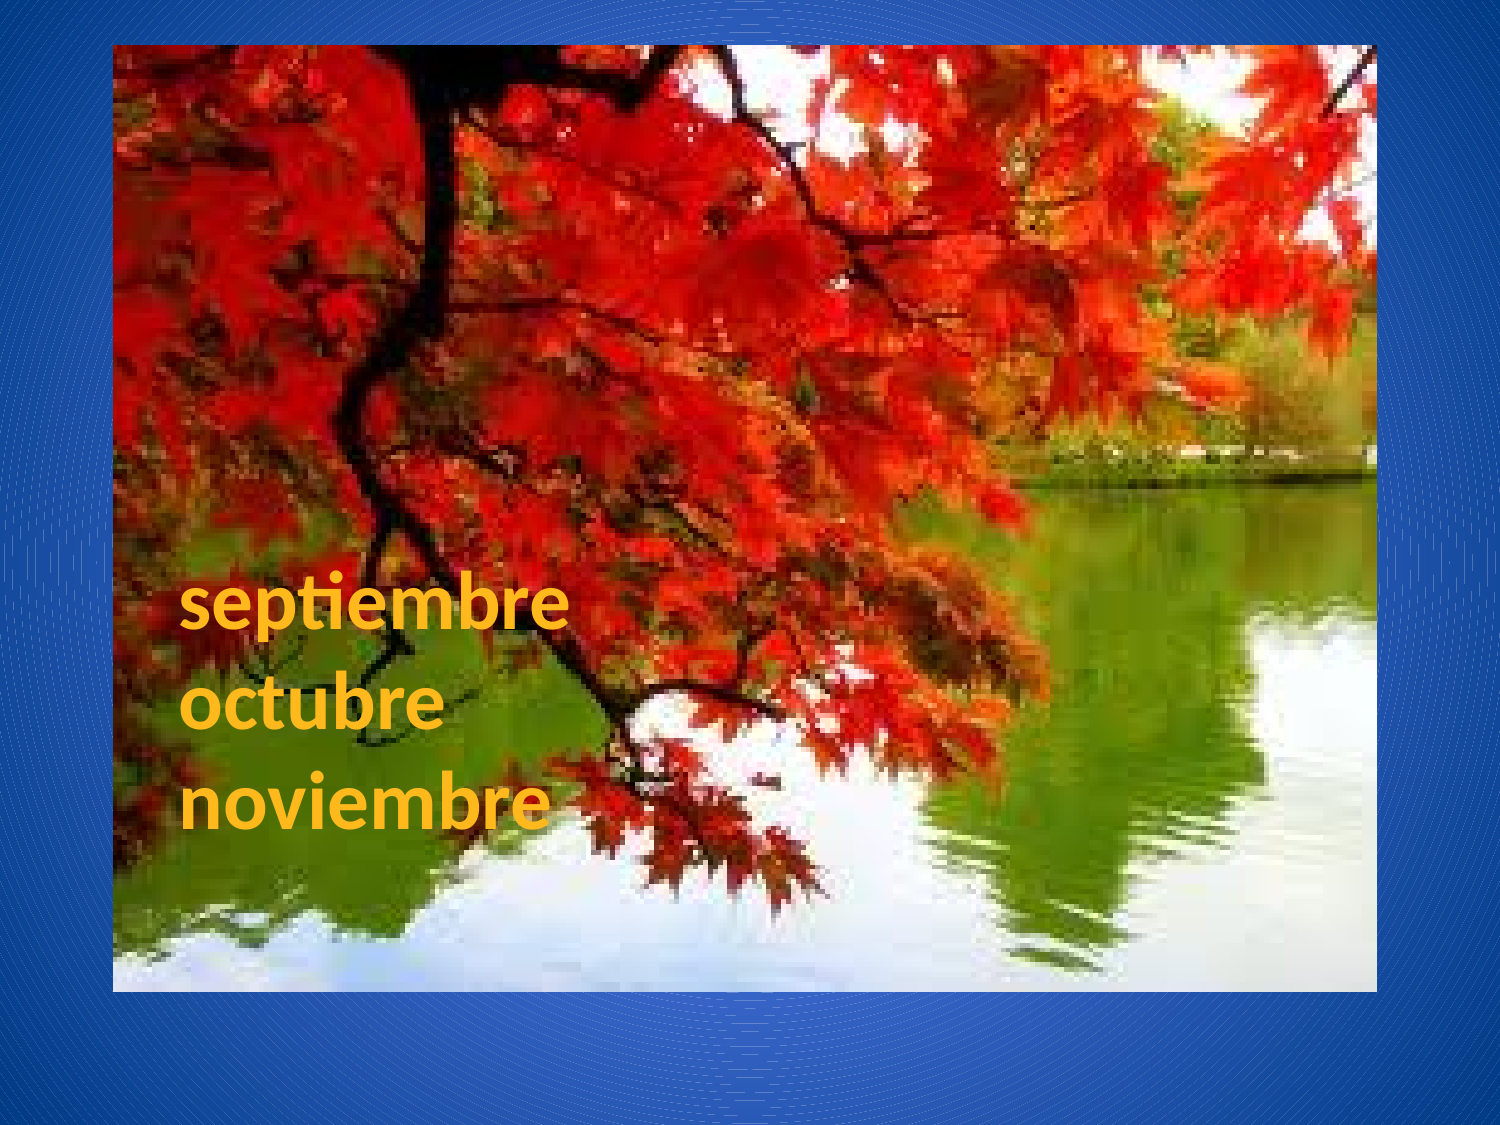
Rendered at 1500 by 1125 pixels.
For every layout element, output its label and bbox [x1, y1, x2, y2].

picture [112, 44, 1377, 992]
